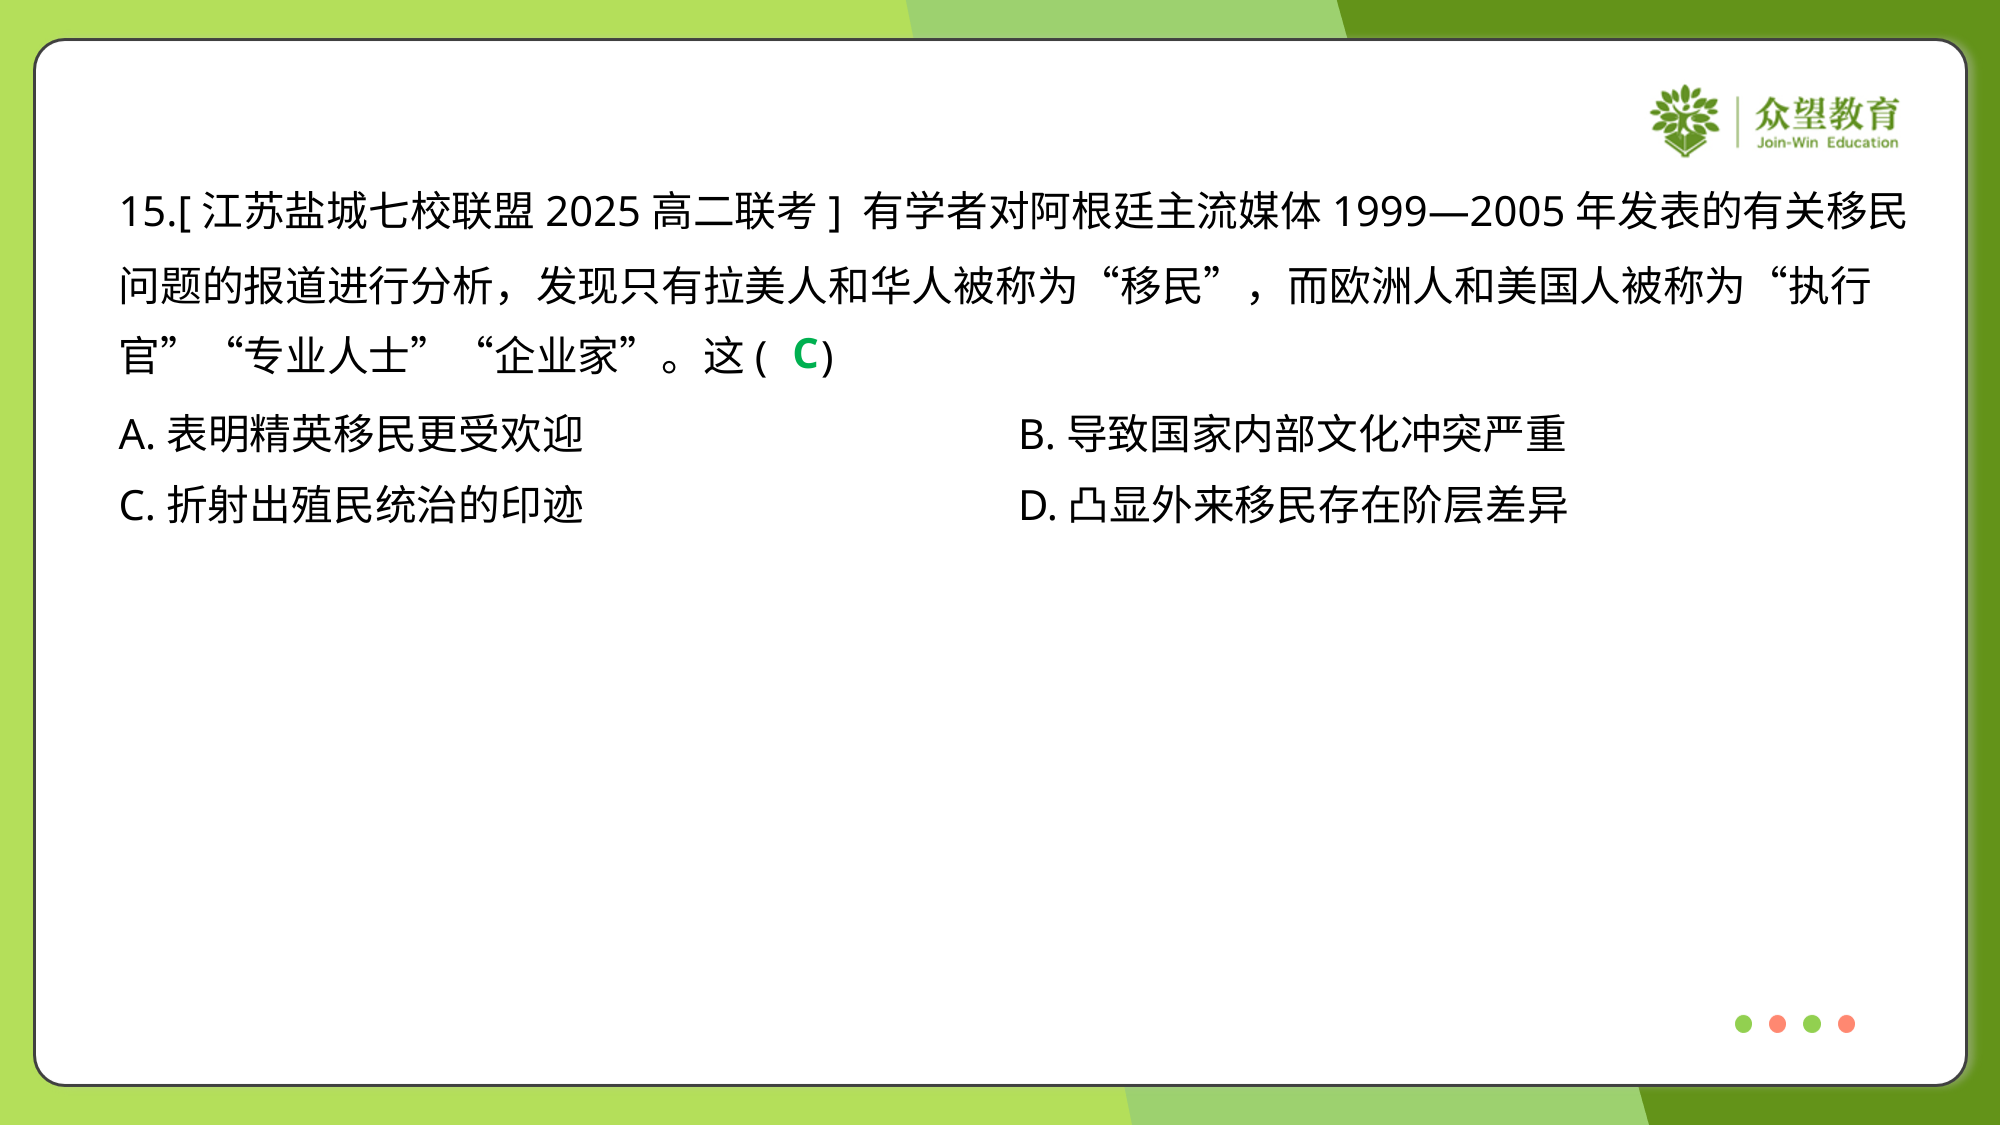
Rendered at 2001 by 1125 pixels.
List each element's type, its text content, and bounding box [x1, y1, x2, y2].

picture [0, 0, 2000, 1125]
text_box 15.[江苏盐城七校联盟2025高二联考] 有学者对阿根廷主流媒体1999—2005年发表的有关移民 问题的报道进行分析，发现只有拉美人和华人被称为“移民”，而欧洲人和美国人被称为“执行 官”“专业人士”“企业家”。这( ) [118, 159, 1883, 373]
text_box C [776, 306, 835, 371]
text_box A.表明精英移民更受欢迎 B.导致国家内部文化冲突严重 C.折射出殖民统治的印迹 D.凸显外来移民存在阶层差异 [118, 382, 1883, 522]
